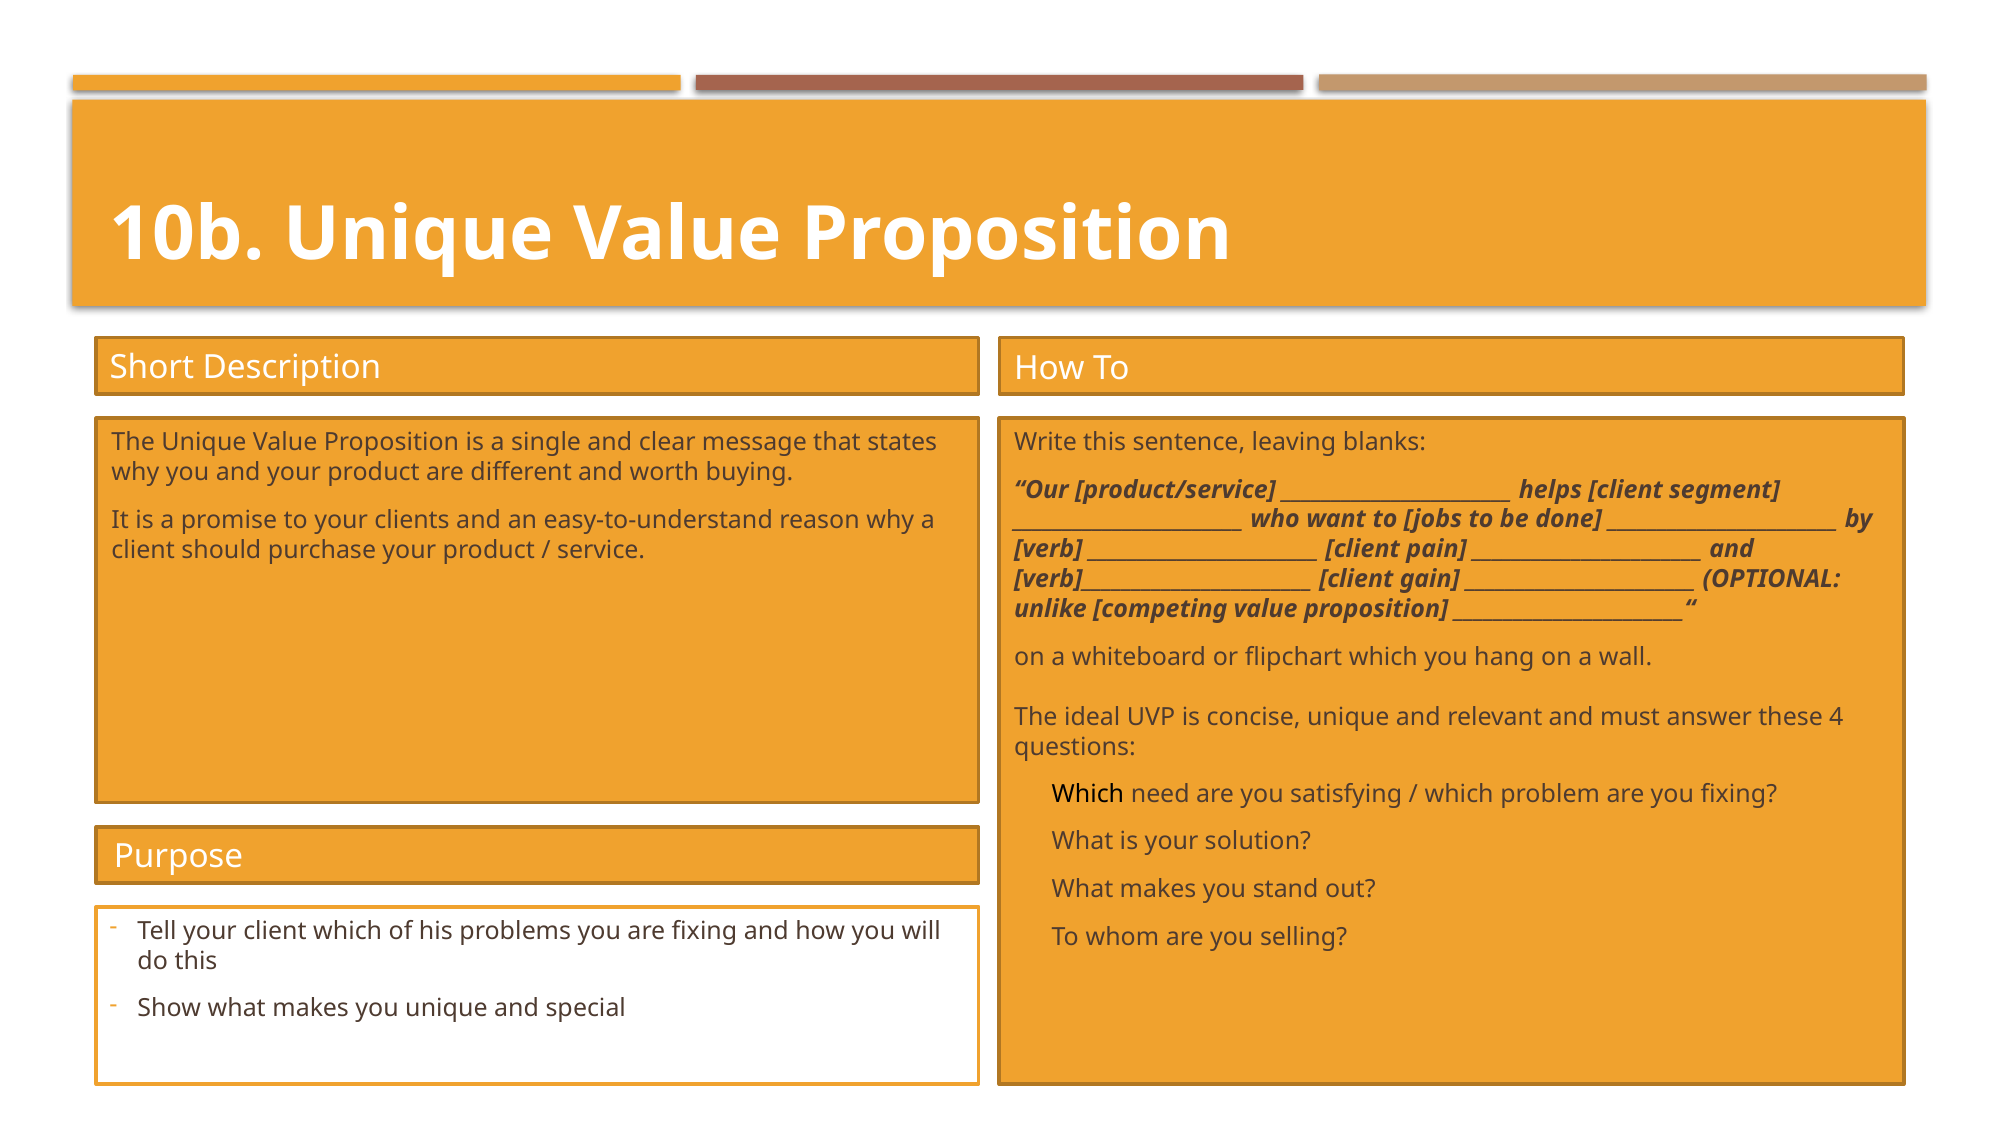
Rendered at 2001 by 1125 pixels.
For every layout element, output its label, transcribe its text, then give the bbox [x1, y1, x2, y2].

list Write this sentence, leaving blanks: “Our [product/service] _______________________ helps [client segment] _______________________ who want to [jobs to be done] _______________________ by [verb] _______________________ [client pain] _______________________ and [verb]_______________________ [client gain] _______________________ (OPTIONAL: unlike [competing value proposition] _______________________“ on a whiteboard or flipchart which you hang on a wall. The ideal UVP is concise, unique and relevant and must answer these 4 questions: Which need are you satisfying / which problem are you fixing? What is your solution? What makes you stand out? To whom are you selling? [999, 418, 1904, 1085]
list Short Description [94, 337, 977, 394]
list The Unique Value Proposition is a single and clear message that states why you and your product are different and worth buying. It is a promise to your clients and an easy-to-understand reason why a client should purchase your product / service. [96, 418, 979, 803]
list How To [999, 338, 1904, 395]
title 10b. Unique Value Proposition [94, 119, 1904, 282]
list Tell your client which of his problems you are fixing and how you will do this Show what makes you unique and special [94, 906, 977, 1085]
list Purpose [98, 826, 982, 883]
